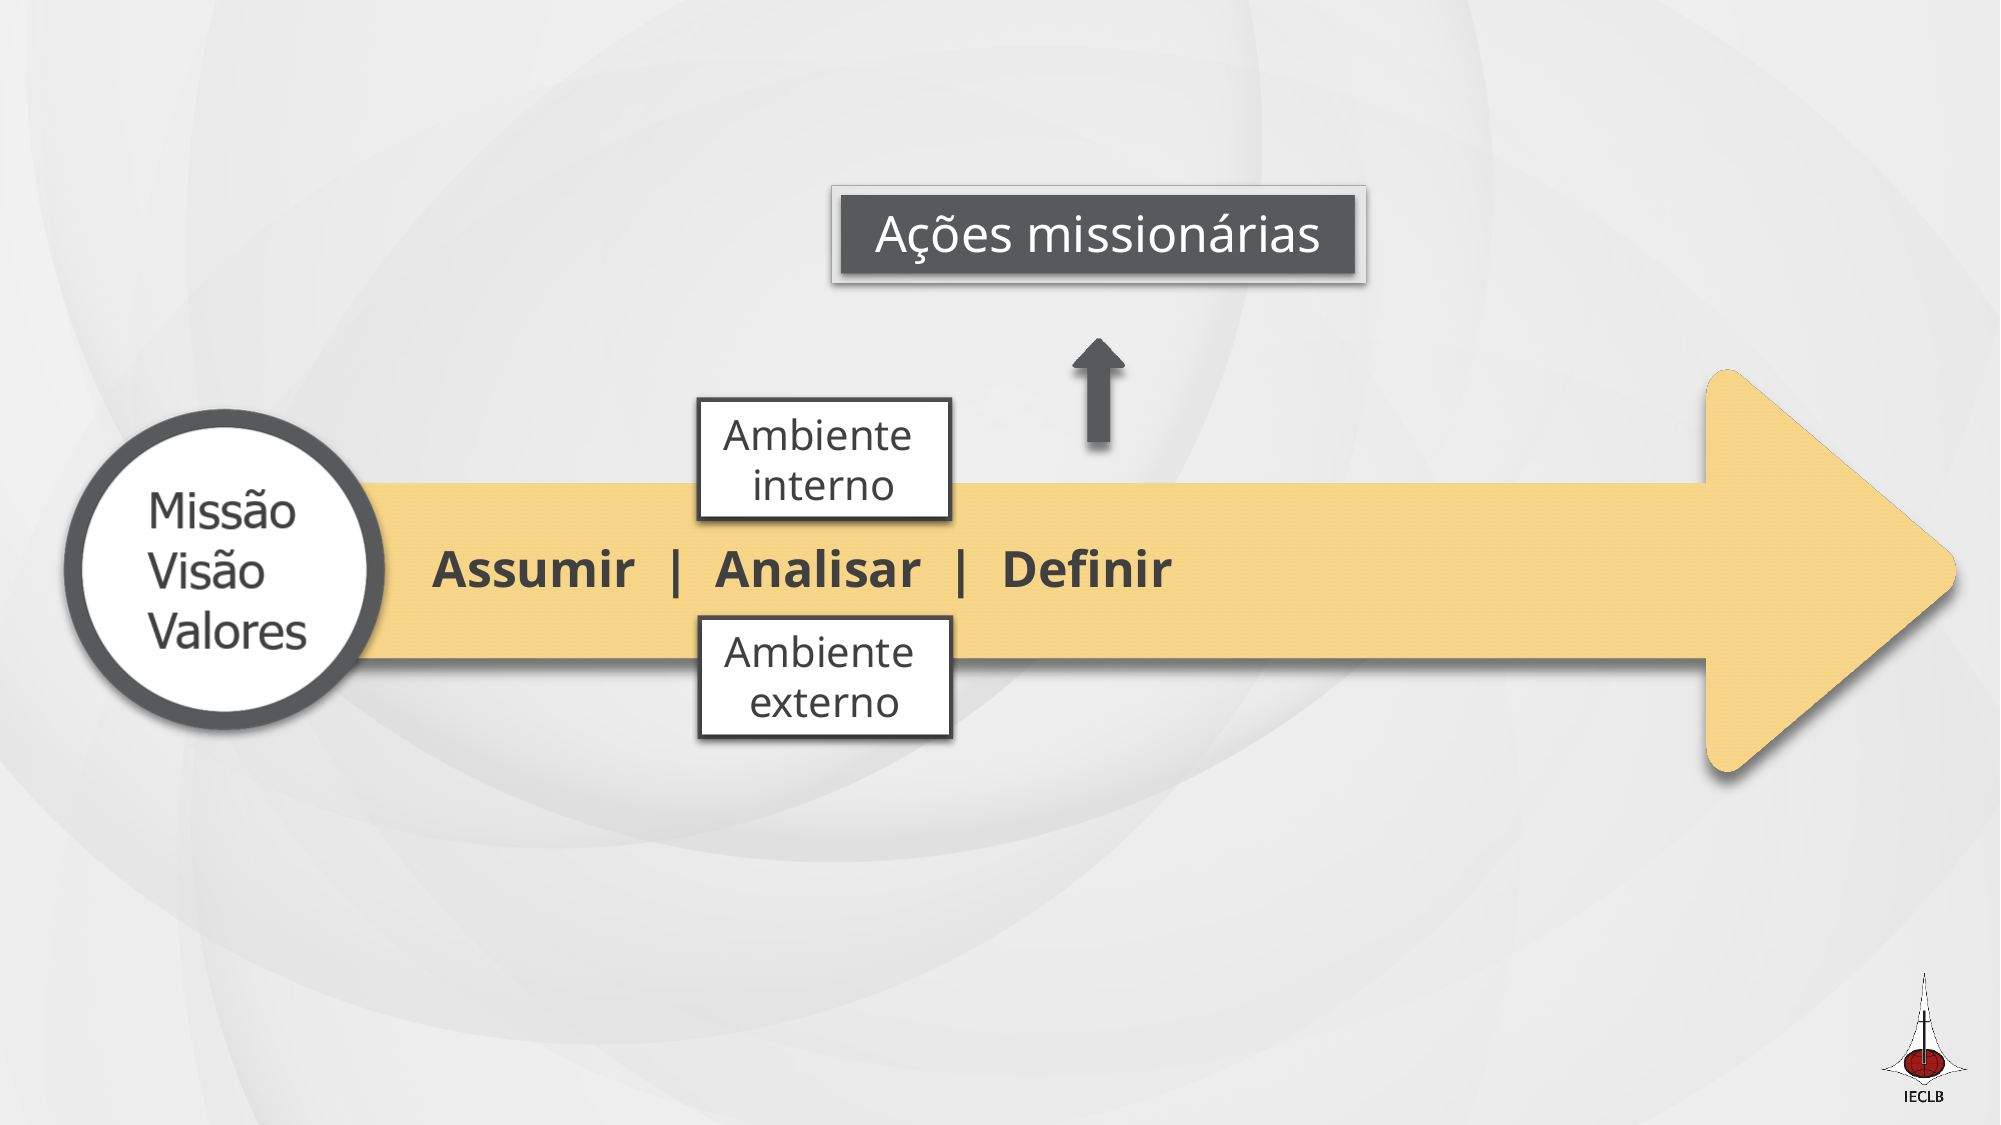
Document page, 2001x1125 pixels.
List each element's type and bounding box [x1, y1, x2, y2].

text_box [804, 166, 1393, 302]
text_box [692, 602, 958, 752]
picture [0, 0, 2000, 1125]
text_box [691, 384, 957, 534]
